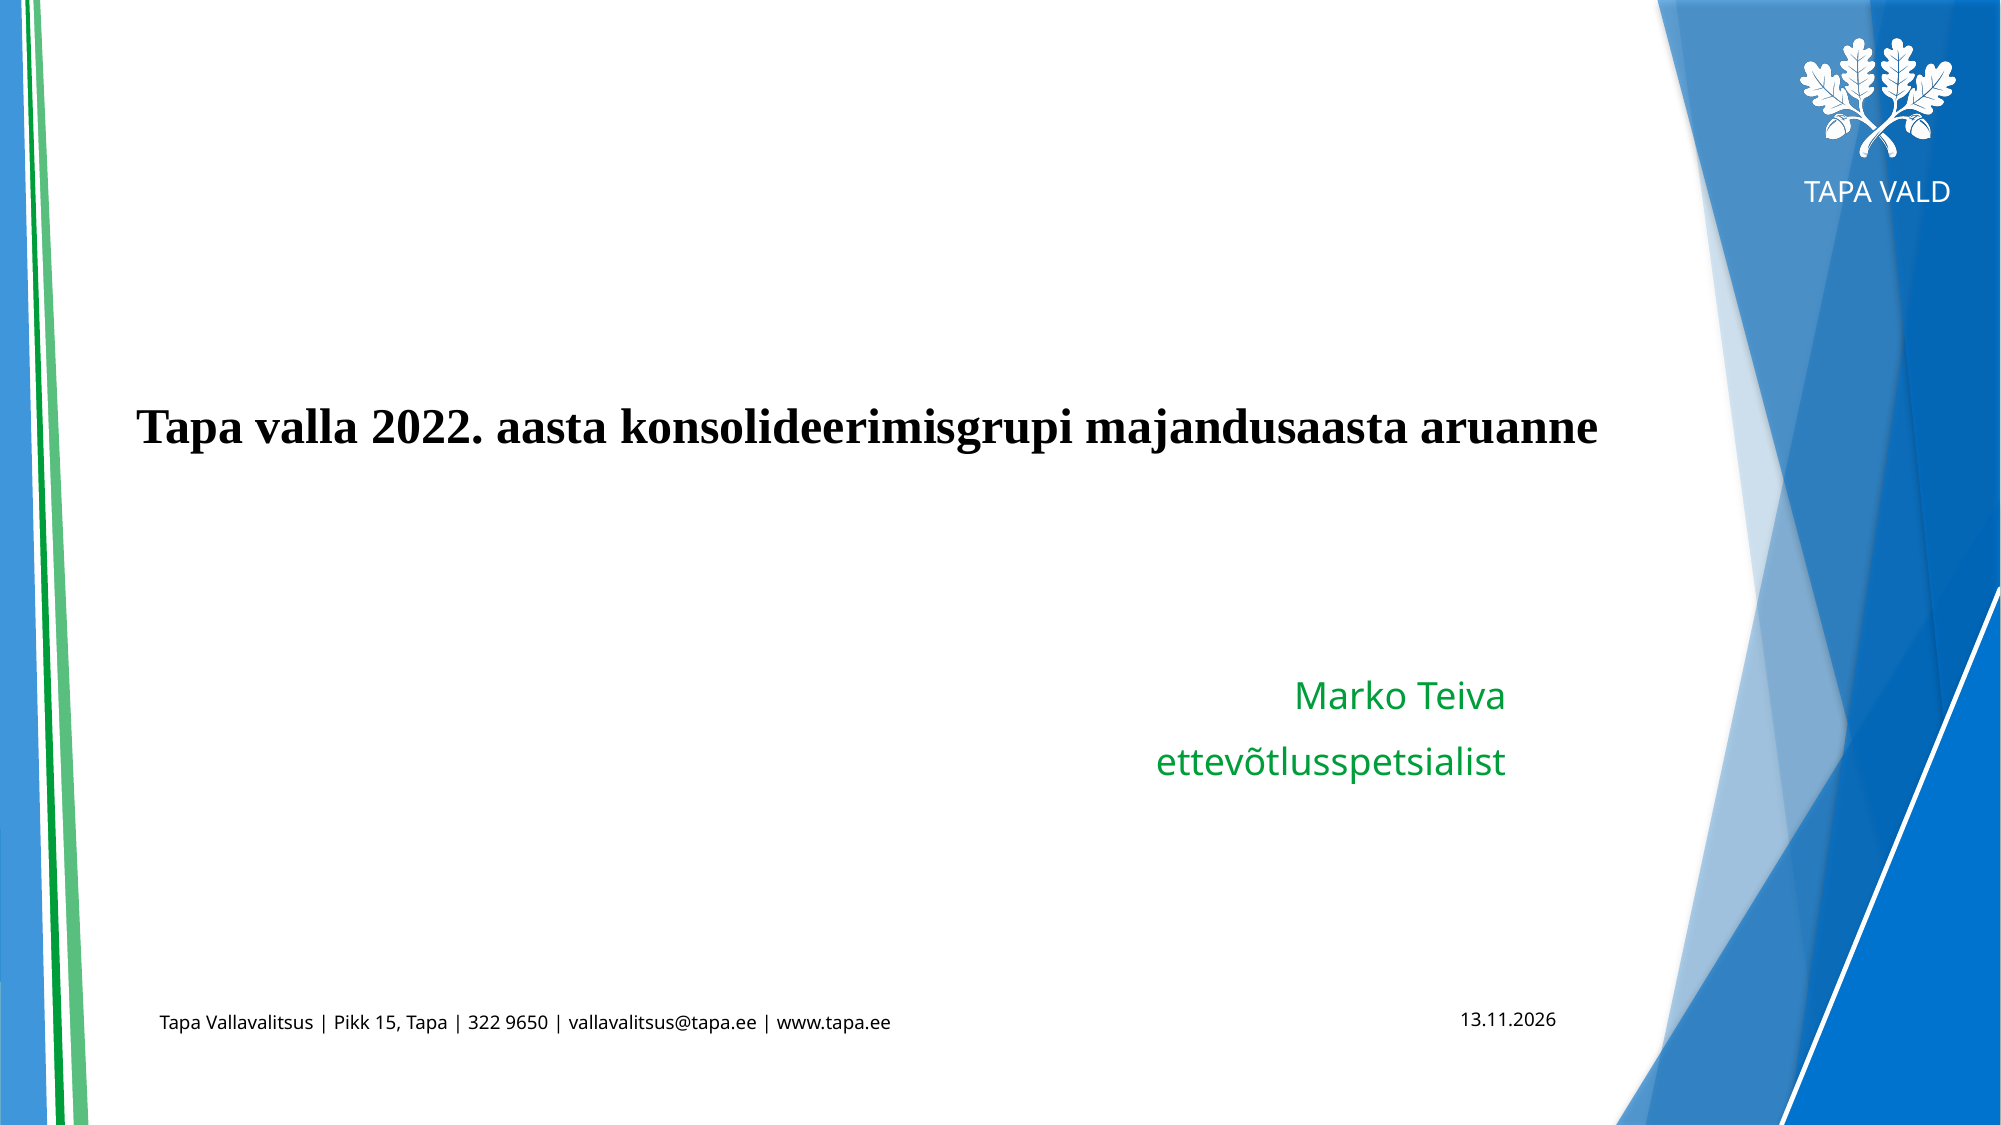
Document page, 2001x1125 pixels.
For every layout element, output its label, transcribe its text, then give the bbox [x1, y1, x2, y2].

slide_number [1421, 990, 1572, 1051]
picture [1800, 38, 1956, 158]
subtitle Marko Teiva ettevõtlusspetsialist [247, 664, 1522, 845]
footer Tapa Vallavalitsus | Pikk 15, Tapa | 322 9650 | vallavalitsus@tapa.ee | www.tapa.ee [144, 992, 1396, 1053]
title Tapa valla 2022. aasta konsolideerimisgrupi majandusaasta aruanne [120, 113, 1616, 551]
